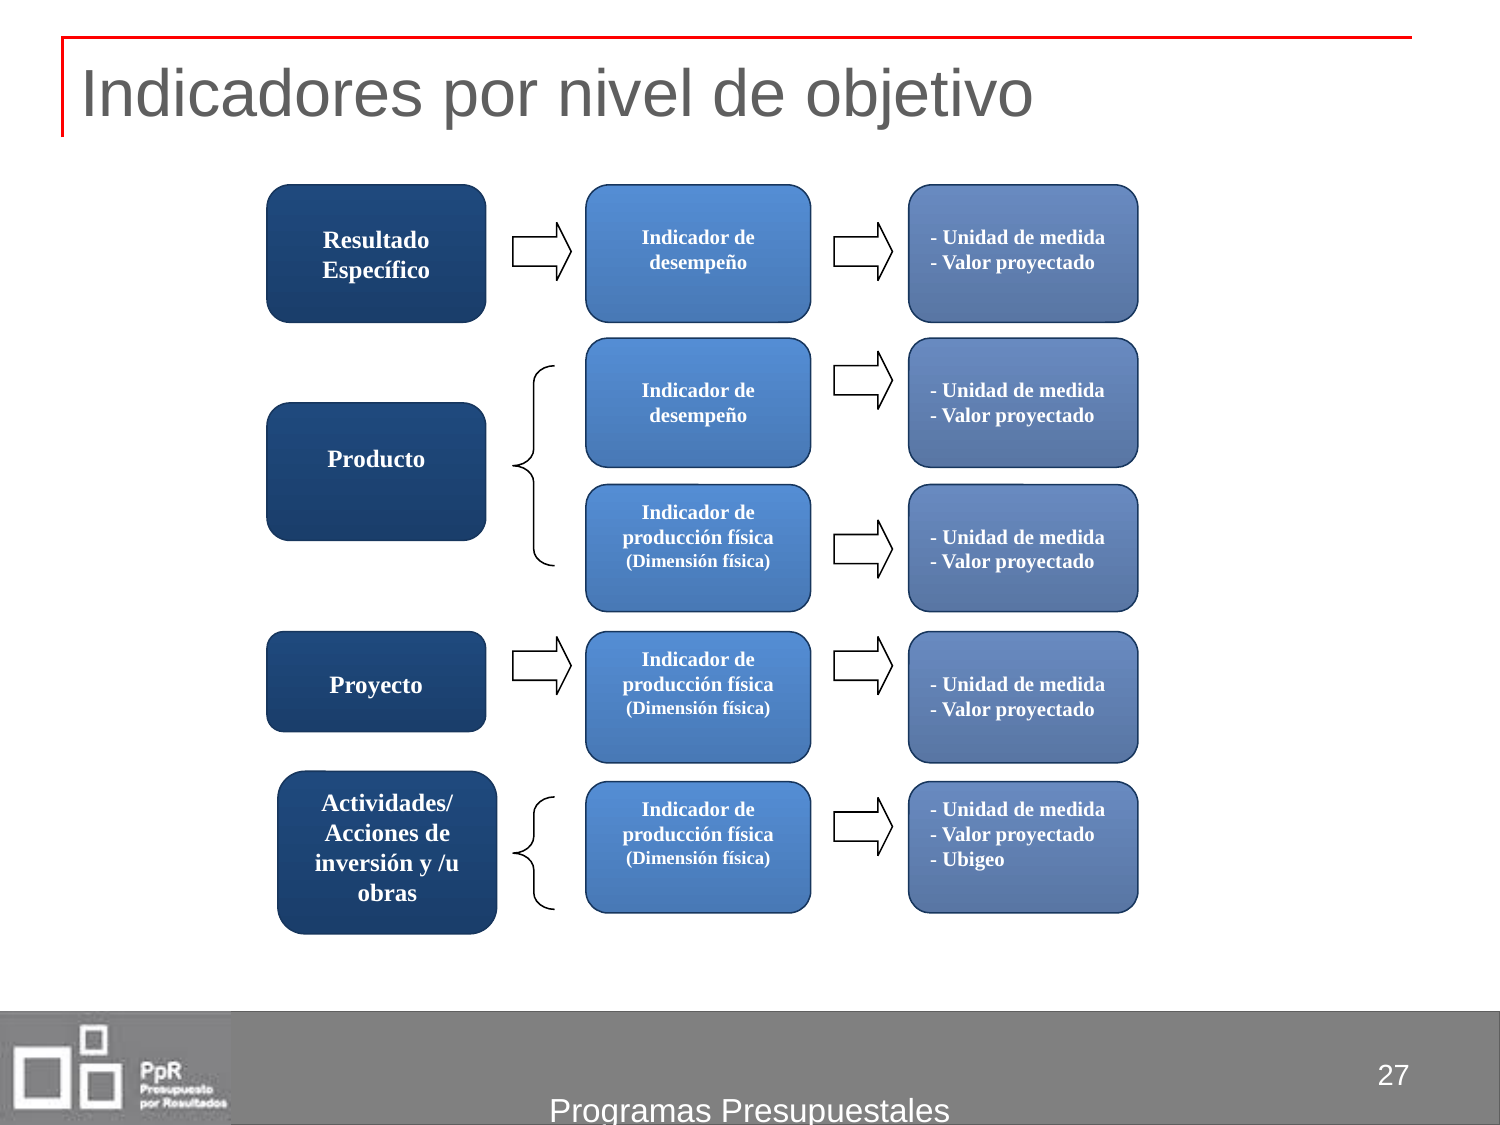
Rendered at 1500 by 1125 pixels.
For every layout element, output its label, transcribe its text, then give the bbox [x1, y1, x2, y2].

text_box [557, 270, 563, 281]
text_box Producto [266, 402, 486, 541]
text_box - Unidad de medida - Valor proyectado [908, 338, 1138, 468]
text_box [512, 365, 555, 566]
text_box [100, 0, 1500, 46]
text_box - Unidad de medida - Valor proyectado [908, 631, 1138, 763]
text_box Indicador de producción física (Dimensión física) [585, 631, 811, 763]
footer Programas Presupuestales [512, 1061, 988, 1125]
title Indicadores por nivel de objetivo [64, 42, 1416, 148]
text_box - Unidad de medida - Valor proyectado [908, 484, 1138, 612]
text_box [834, 222, 893, 281]
text_box Proyecto [266, 631, 486, 732]
text_box Resultado Específico [266, 184, 486, 323]
text_box [834, 636, 893, 695]
picture [0, 1011, 231, 1125]
text_box Indicador de producción física (Dimensión física) [585, 484, 811, 612]
text_box [834, 519, 893, 579]
text_box Indicador de producción física (Dimensión física) [585, 781, 811, 913]
text_box [512, 636, 572, 695]
text_box [834, 351, 893, 410]
text_box Específico [486, 230, 556, 281]
text_box Indicador de desempeño [585, 338, 811, 468]
text_box Indicador de desempeño [585, 184, 811, 323]
text_box Actividades/ Acciones de inversión y /u obras [277, 771, 497, 934]
text_box - Unidad de medida - Valor proyectado [908, 184, 1138, 323]
text_box [512, 222, 572, 281]
text_box - Unidad de medida - Valor proyectado - Ubigeo [908, 781, 1138, 913]
slide_number 27 [1074, 1023, 1426, 1100]
text_box [834, 797, 893, 856]
text_box [512, 796, 555, 910]
